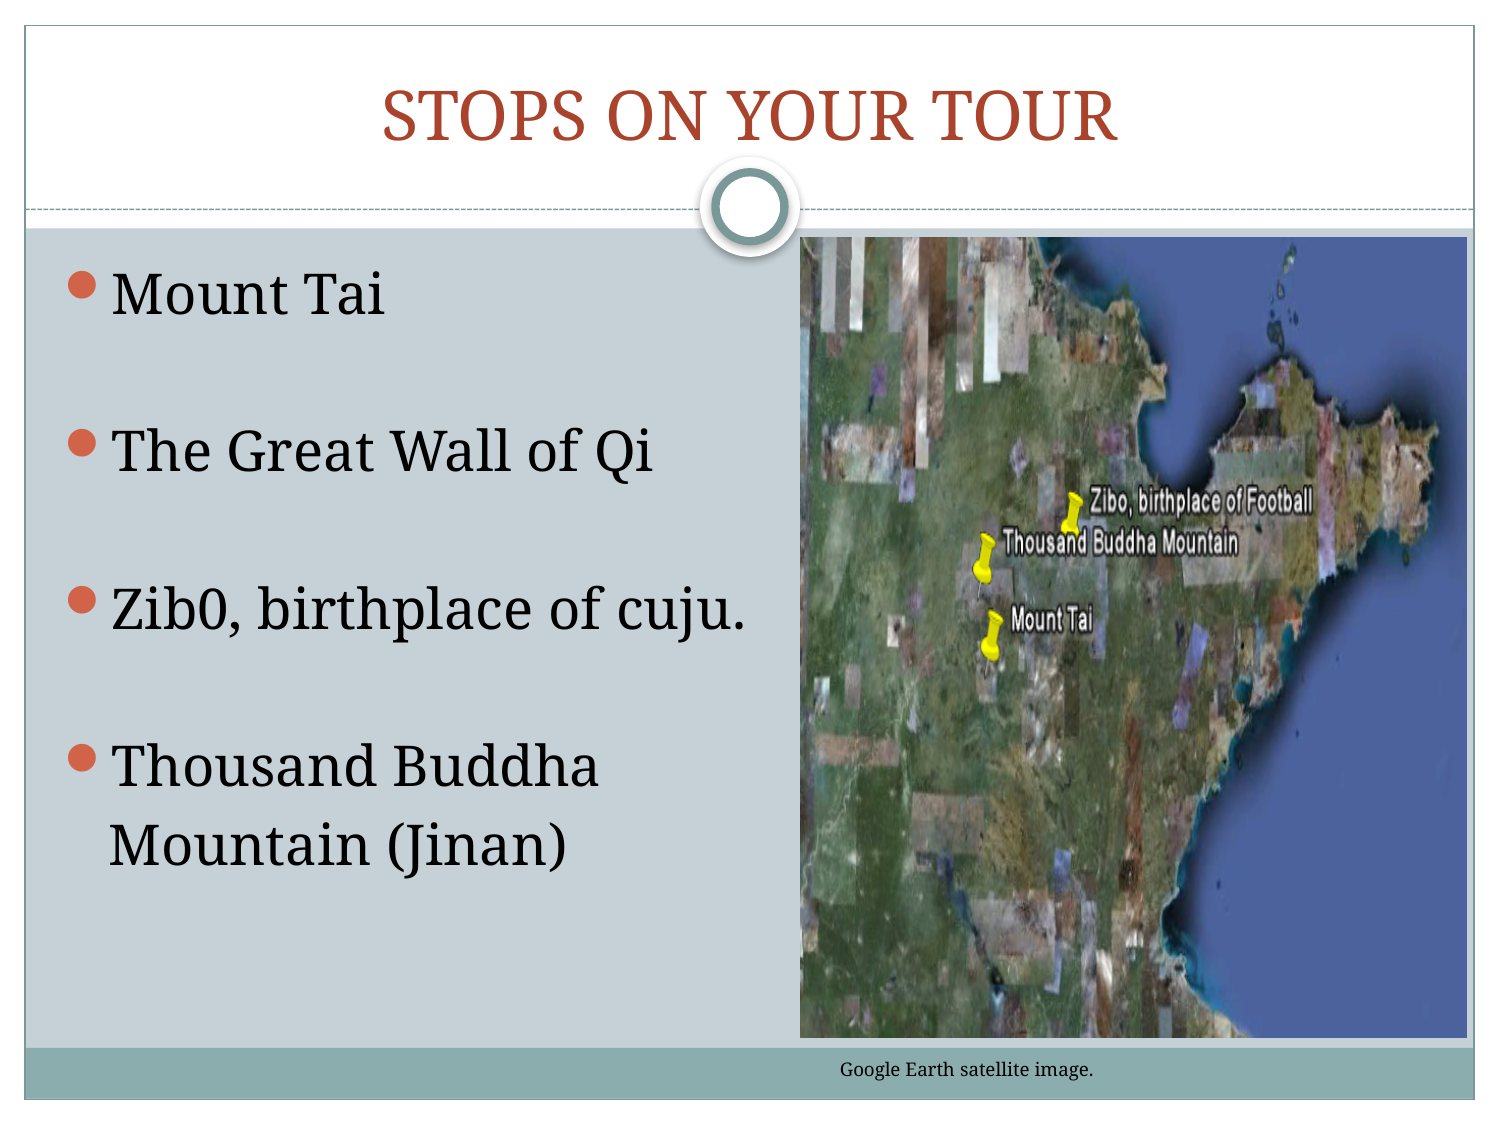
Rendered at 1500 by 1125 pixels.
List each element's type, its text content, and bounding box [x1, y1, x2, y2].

list Mount Tai The Great Wall of Qi Zib0, birthplace of cuju. Thousand Buddha Mountain (Jinan) [49, 250, 792, 1001]
text_box Google Earth satellite image. [824, 1050, 1188, 1088]
title STOPS ON YOUR TOUR [49, 37, 1450, 162]
picture [799, 237, 1467, 1038]
